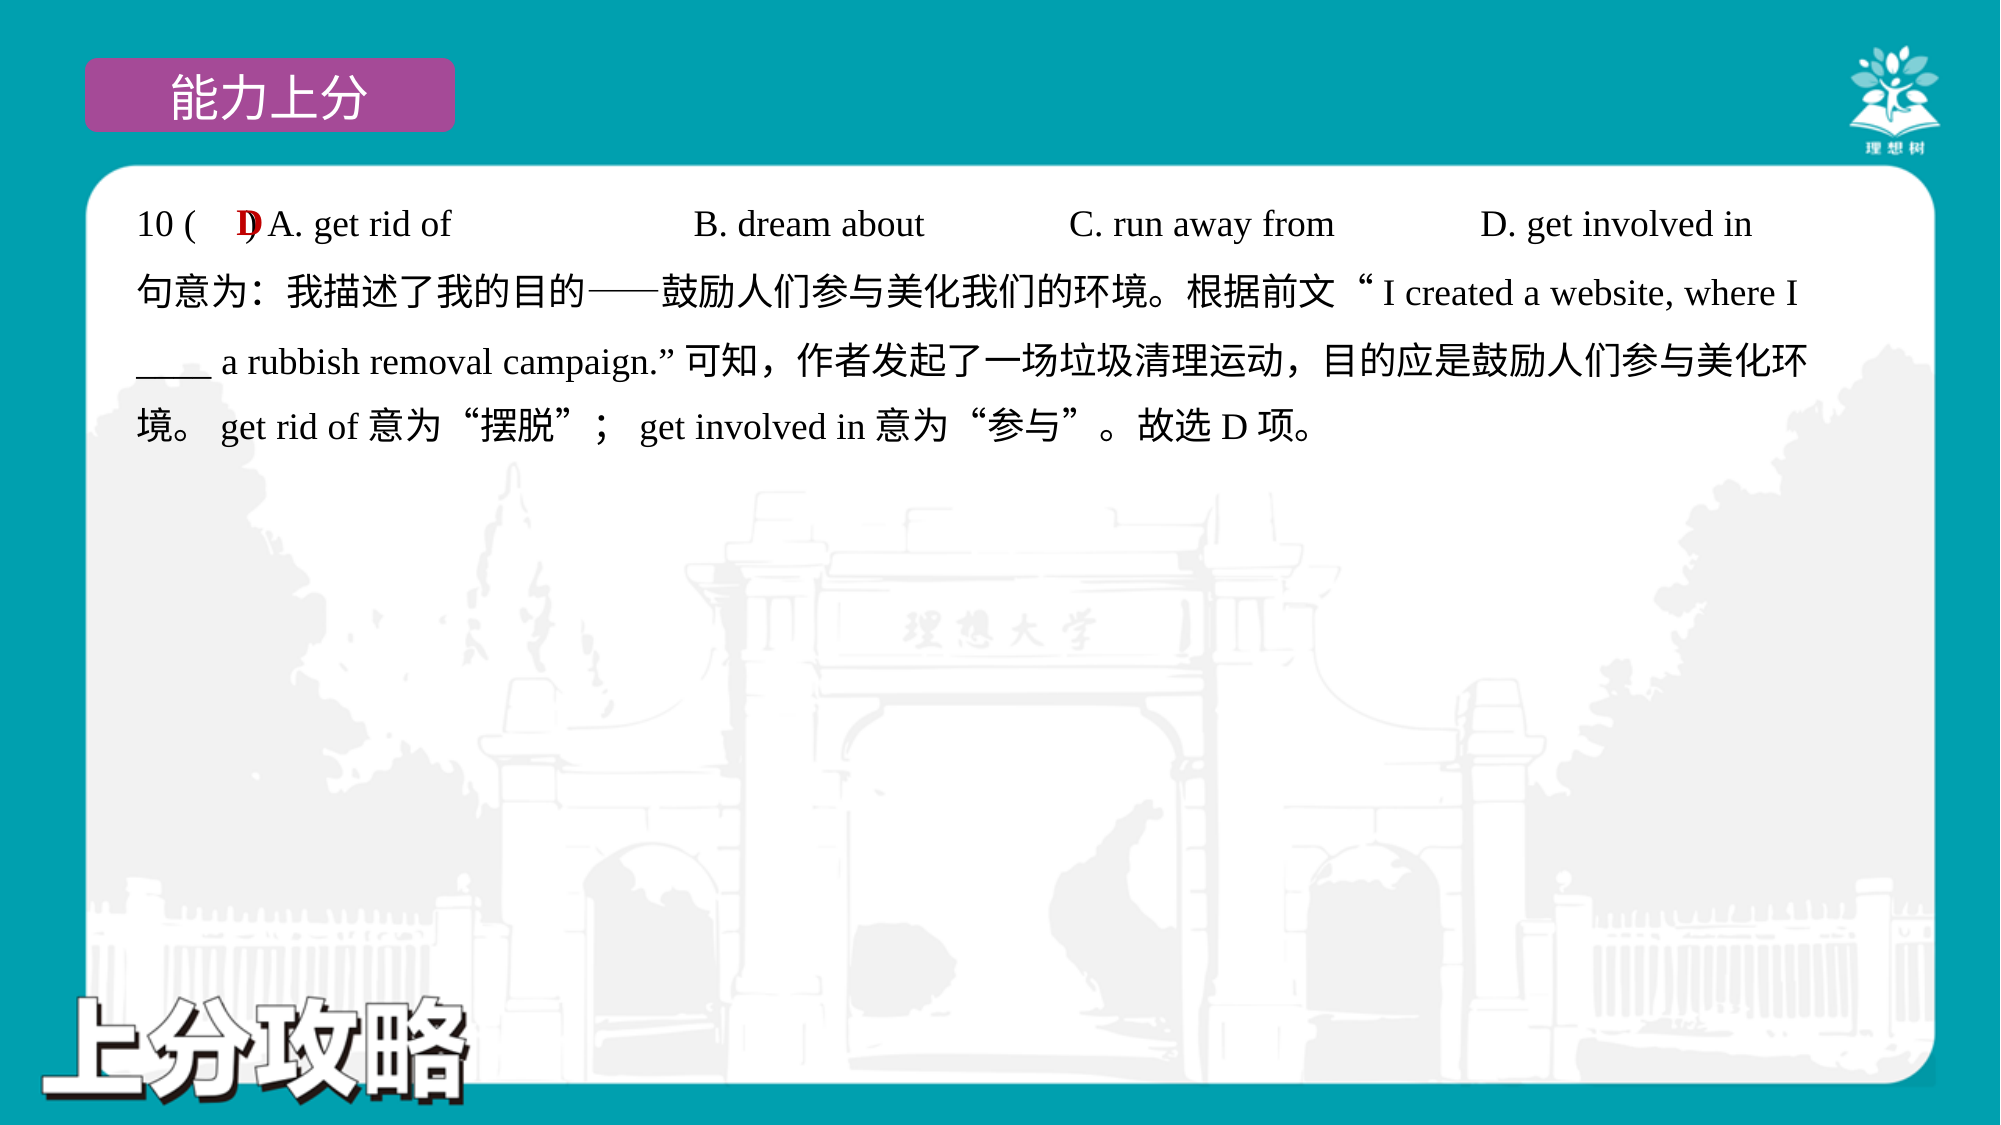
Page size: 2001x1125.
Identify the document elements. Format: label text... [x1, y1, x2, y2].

picture [0, 0, 2000, 1125]
text_box 10 ( ) A. get rid of B. dream about C. run away from D. get involved in [136, 176, 1865, 237]
text_box 句意为：我描述了我的目的——鼓励人们参与美化我们的环境。根据前文“I created a website, where I ____ a rubbish removal campaign.”可知，作者发起了一场垃圾清理运动，目的应是鼓励人们参与美化环 境。get rid of意为“摆脱”；get involved in意为“参与”。故选D项。 [136, 244, 1865, 440]
text_box D [222, 176, 278, 236]
